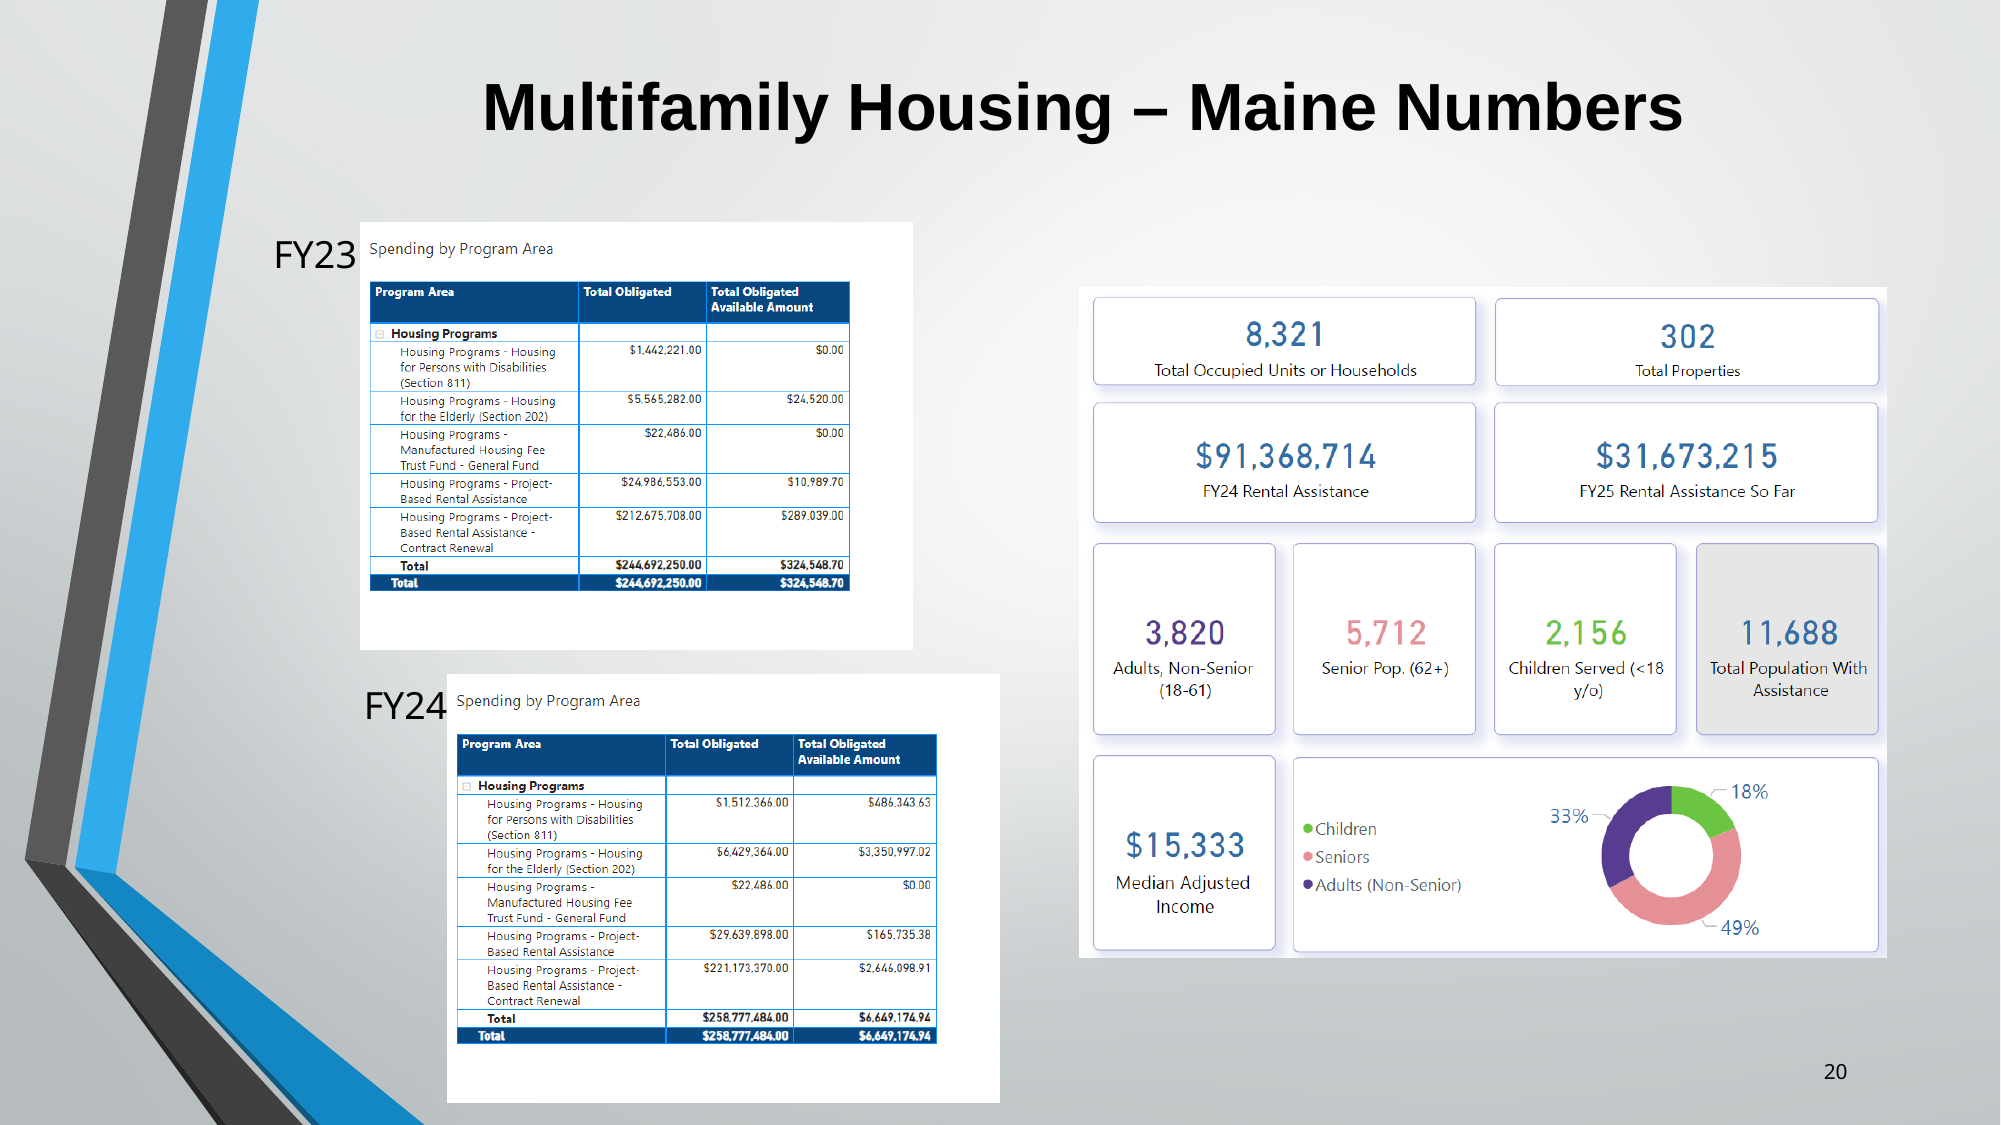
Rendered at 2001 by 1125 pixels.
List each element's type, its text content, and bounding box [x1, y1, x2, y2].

title Multifamily Housing – Maine Numbers [221, 0, 1947, 218]
picture [447, 674, 1001, 1103]
text_box FY24 [349, 674, 447, 735]
picture [360, 222, 914, 651]
slide_number 20 [1412, 1042, 1863, 1103]
picture [1079, 286, 1887, 958]
text_box FY23 [258, 223, 360, 284]
